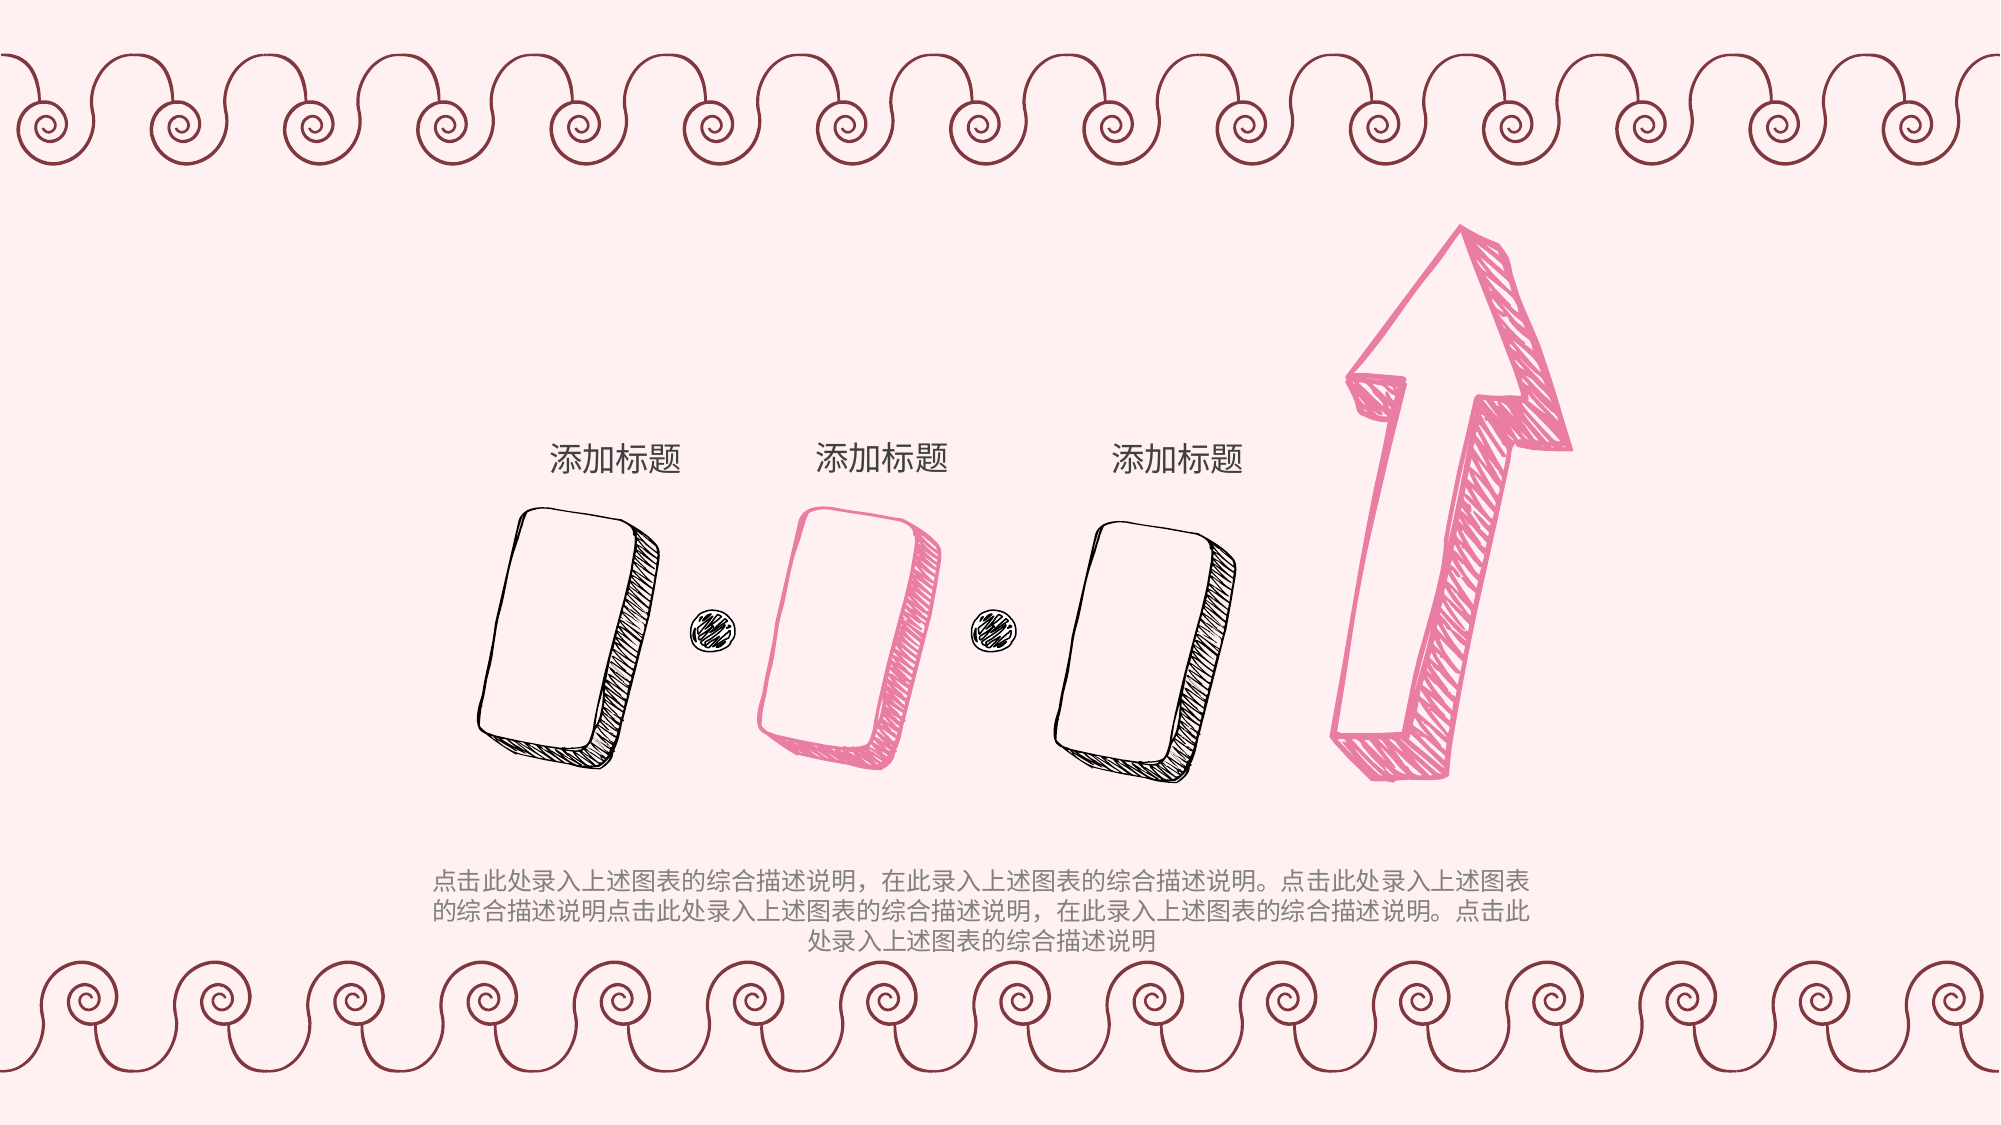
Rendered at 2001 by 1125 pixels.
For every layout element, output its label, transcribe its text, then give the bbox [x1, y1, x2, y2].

text_box [1330, 224, 1573, 782]
text_box [1053, 520, 1237, 784]
text_box 添加标题 [777, 429, 987, 485]
text_box 添加标题 [1073, 431, 1282, 486]
text_box [476, 507, 660, 770]
text_box [690, 610, 735, 652]
text_box [757, 507, 941, 770]
text_box [971, 610, 1016, 652]
text_box 点击此处录入上述图表的综合描述说明，在此录入上述图表的综合描述说明。点击此处录入上述图表的综合描述说明点击此处录入上述图表的综合描述说明，在此录入上述图表的综合描述说明。点击此处录入上述图表的综合描述说明 [413, 858, 1551, 963]
text_box 添加标题 [511, 431, 721, 486]
